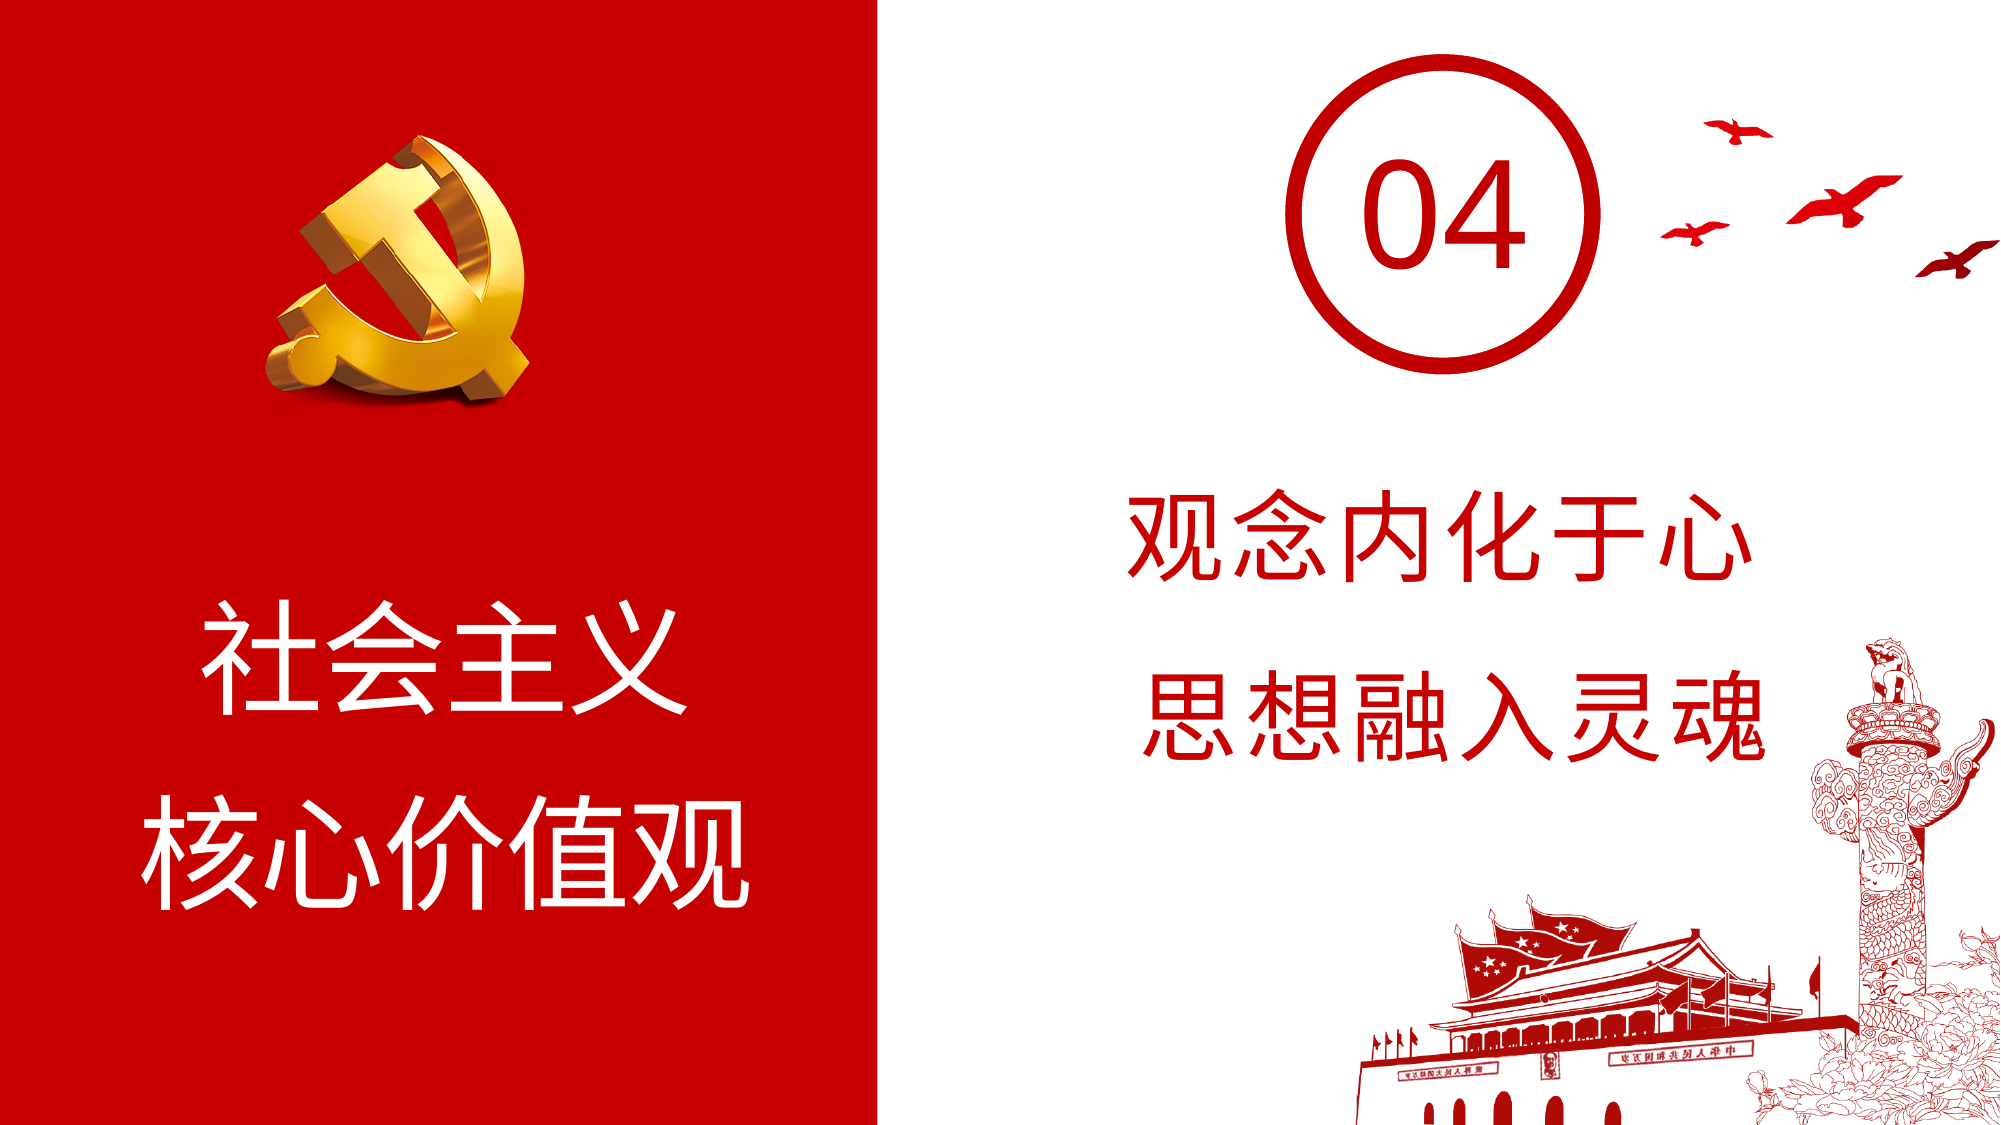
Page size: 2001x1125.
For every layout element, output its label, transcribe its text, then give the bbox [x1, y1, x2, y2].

picture [258, 135, 530, 414]
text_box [1284, 53, 1602, 376]
text_box 社会主义 核心价值观 [78, 528, 813, 934]
text_box [0, 0, 878, 1125]
text_box 观念内化于心 思想融入灵魂 [878, 407, 2000, 782]
picture [1326, 637, 2000, 1125]
picture [97, 634, 421, 780]
picture [1660, 118, 2000, 279]
